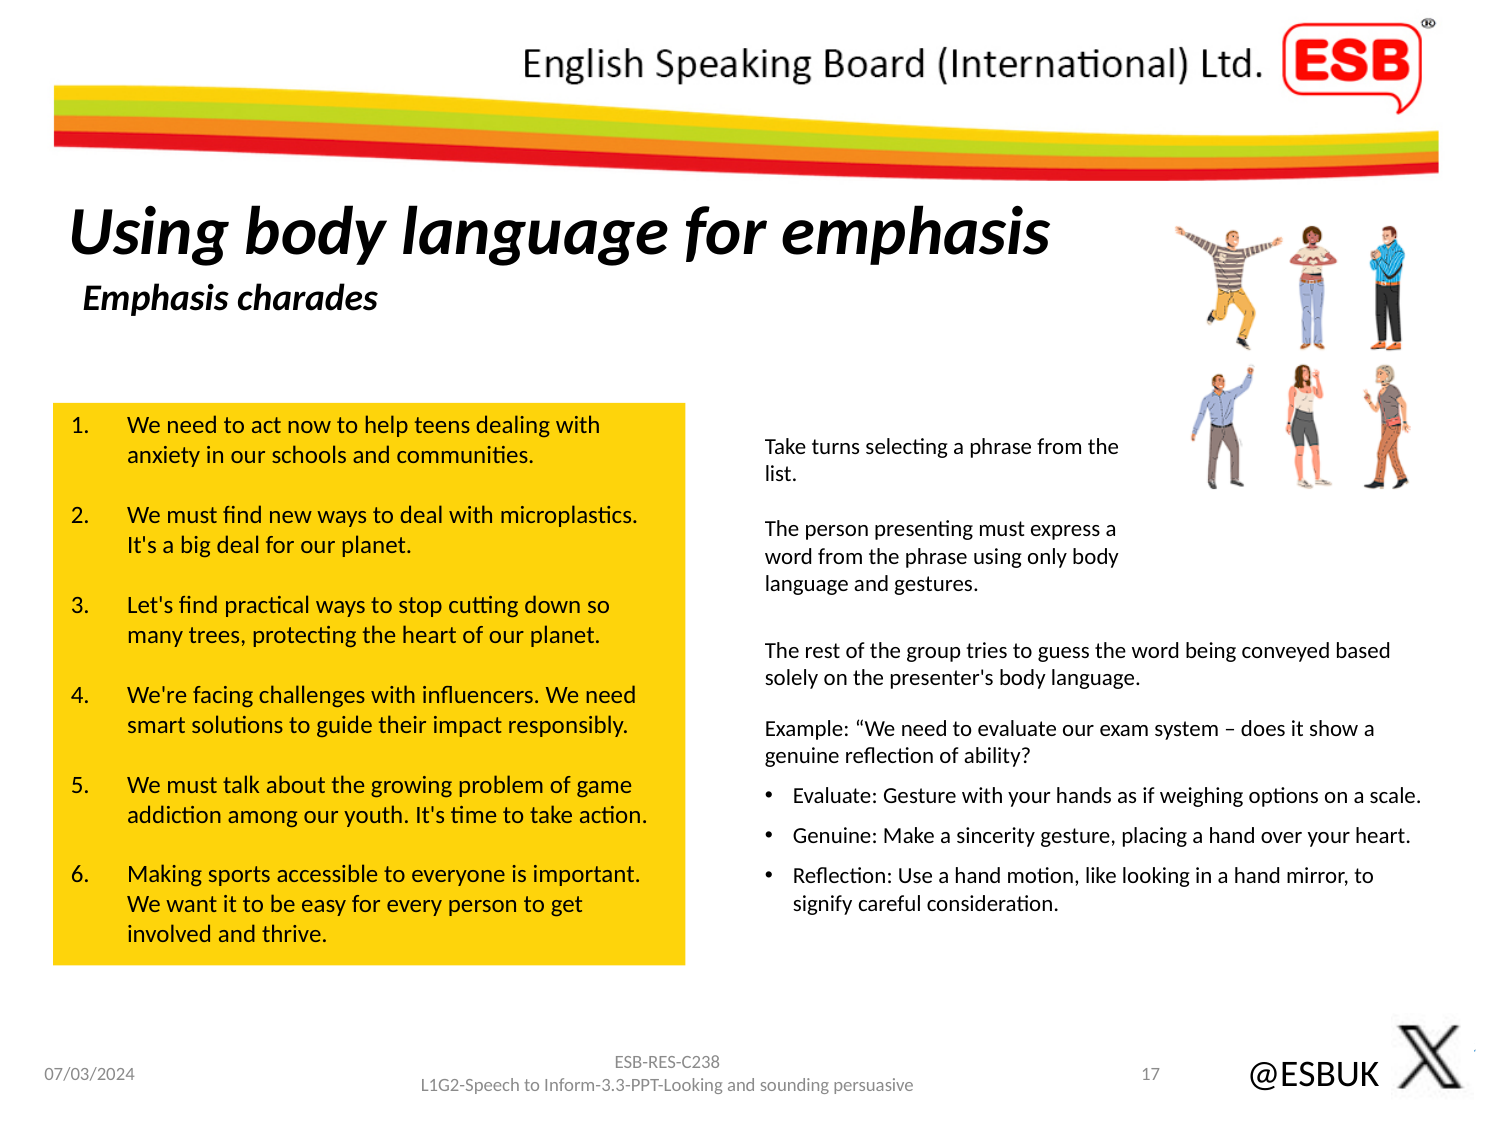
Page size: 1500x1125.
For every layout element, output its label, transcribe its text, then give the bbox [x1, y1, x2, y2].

text_box Emphasis charades [67, 265, 700, 326]
text_box The rest of the group tries to guess the word being conveyed based solely on the presenter's body language. [749, 627, 1412, 698]
slide_number 17 [930, 1042, 1176, 1103]
title Using body language for emphasis [53, 184, 1347, 280]
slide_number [29, 1042, 367, 1103]
text_box Example: “We need to evaluate our exam system – does it show a genuine reflection of ability? Evaluate: Gesture with your hands as if weighing options on a scale. Genuine: Make a sincerity gesture, placing a hand over your heart. Reflection: Use a hand motion, like looking in a hand mirror, to signify careful consideration. [750, 705, 1447, 923]
text_box Take turns selecting a phrase from the list. The person presenting must express a word from the phrase using only body language and gestures. [750, 424, 1144, 604]
picture [1391, 1013, 1476, 1102]
picture [0, 0, 1500, 189]
footer ESB-RES-C238 L1G2-Speech to Inform-3.3-PPT-Looking and sounding persuasive [395, 1042, 930, 1103]
picture [1164, 204, 1433, 510]
text_box We need to act now to help teens dealing with anxiety in our schools and communities. We must find new ways to deal with microplastics. It's a big deal for our planet. Let's find practical ways to stop cutting down so many trees, protecting the heart of our planet. We're facing challenges with influencers. We need smart solutions to guide their impact responsibly. We must talk about the growing problem of game addiction among our youth. It's time to take action. Making sports accessible to everyone is important. We want it to be easy for every person to get involved and thrive. [53, 402, 686, 966]
